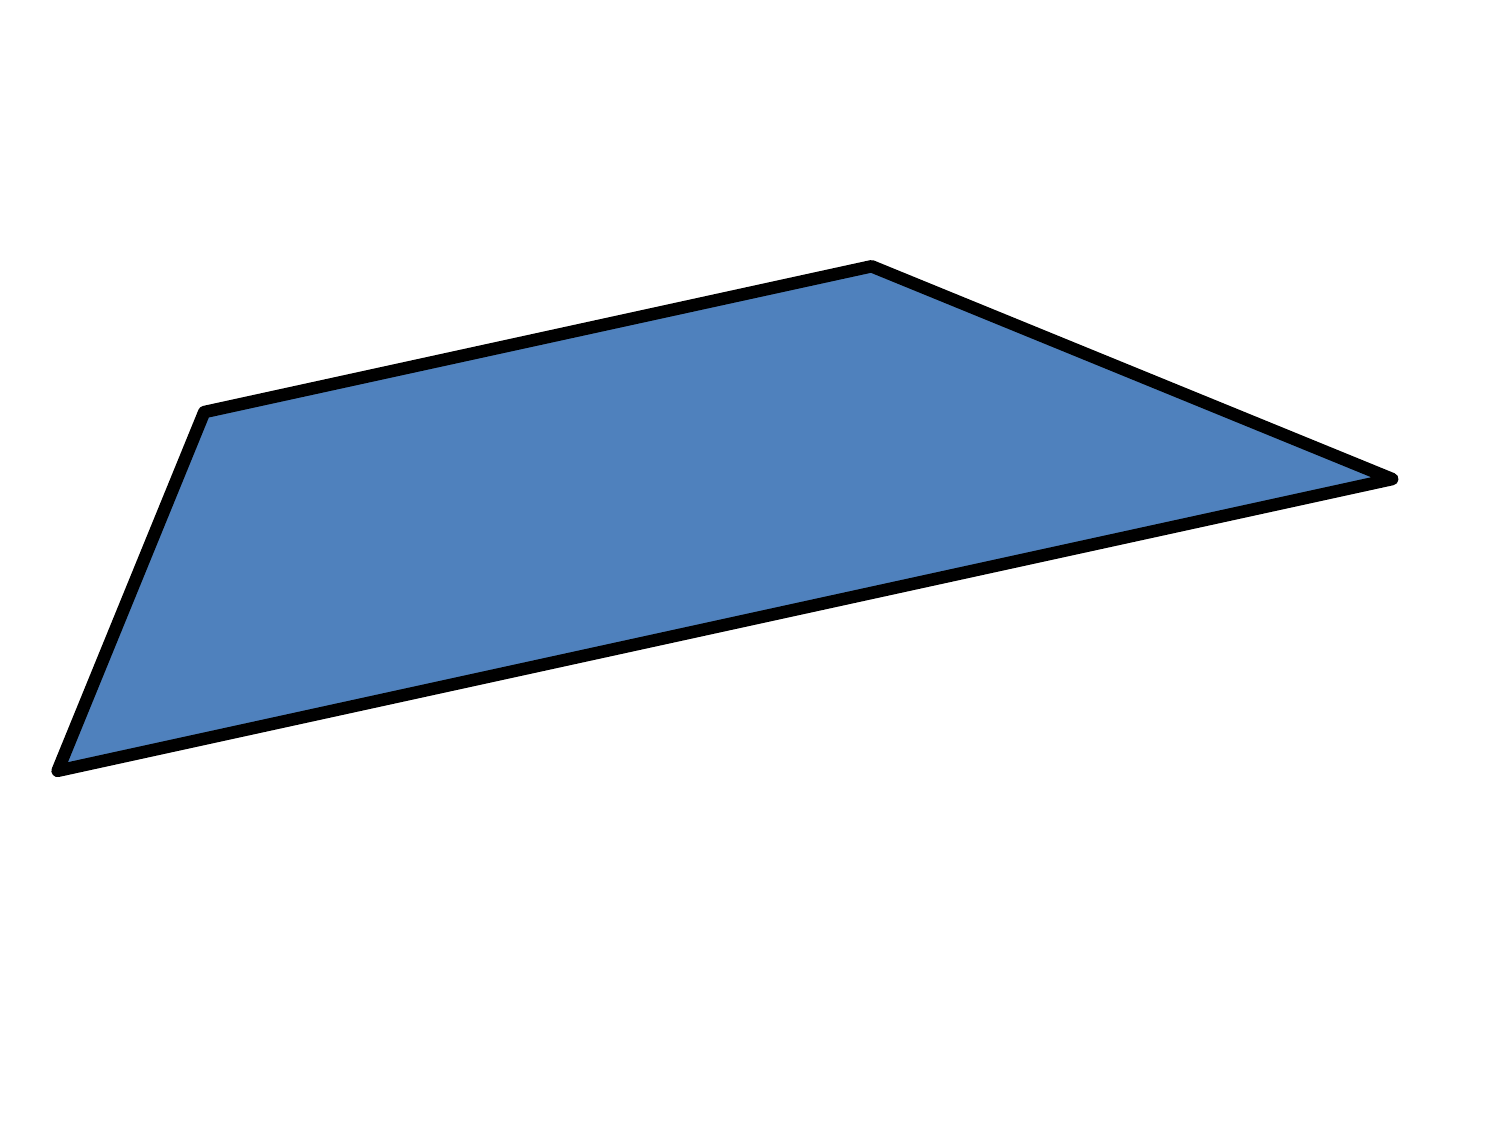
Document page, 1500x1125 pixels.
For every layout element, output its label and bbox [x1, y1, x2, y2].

text_box [55, 264, 1395, 773]
